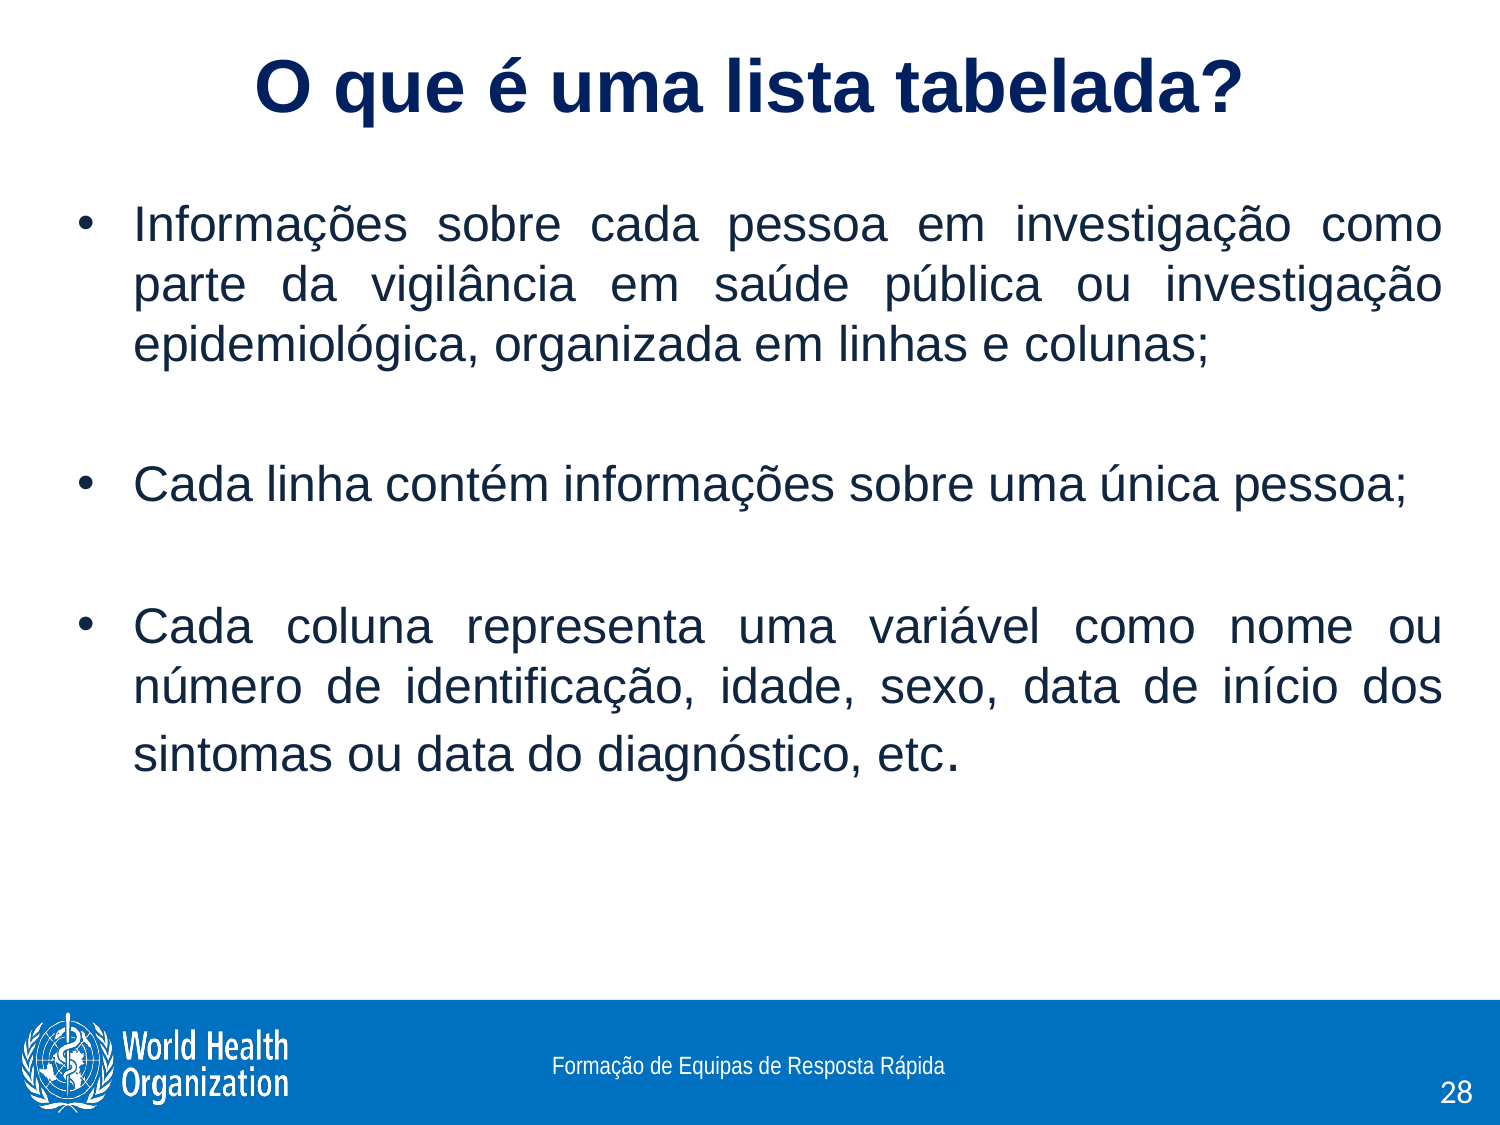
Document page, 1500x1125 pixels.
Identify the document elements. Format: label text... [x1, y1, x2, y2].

picture [21, 1012, 288, 1113]
text_box O que é uma lista tabelada? [62, 30, 1438, 135]
text_box Informações sobre cada pessoa em investigação como parte da vigilância em saúde pública ou investigação epidemiológica, organizada em linhas e colunas; Cada linha contém informações sobre uma única pessoa; Cada coluna representa uma variável como nome ou número de identificação, idade, sexo, data de início dos sintomas ou data do diagnóstico, etc. [62, 184, 1459, 917]
